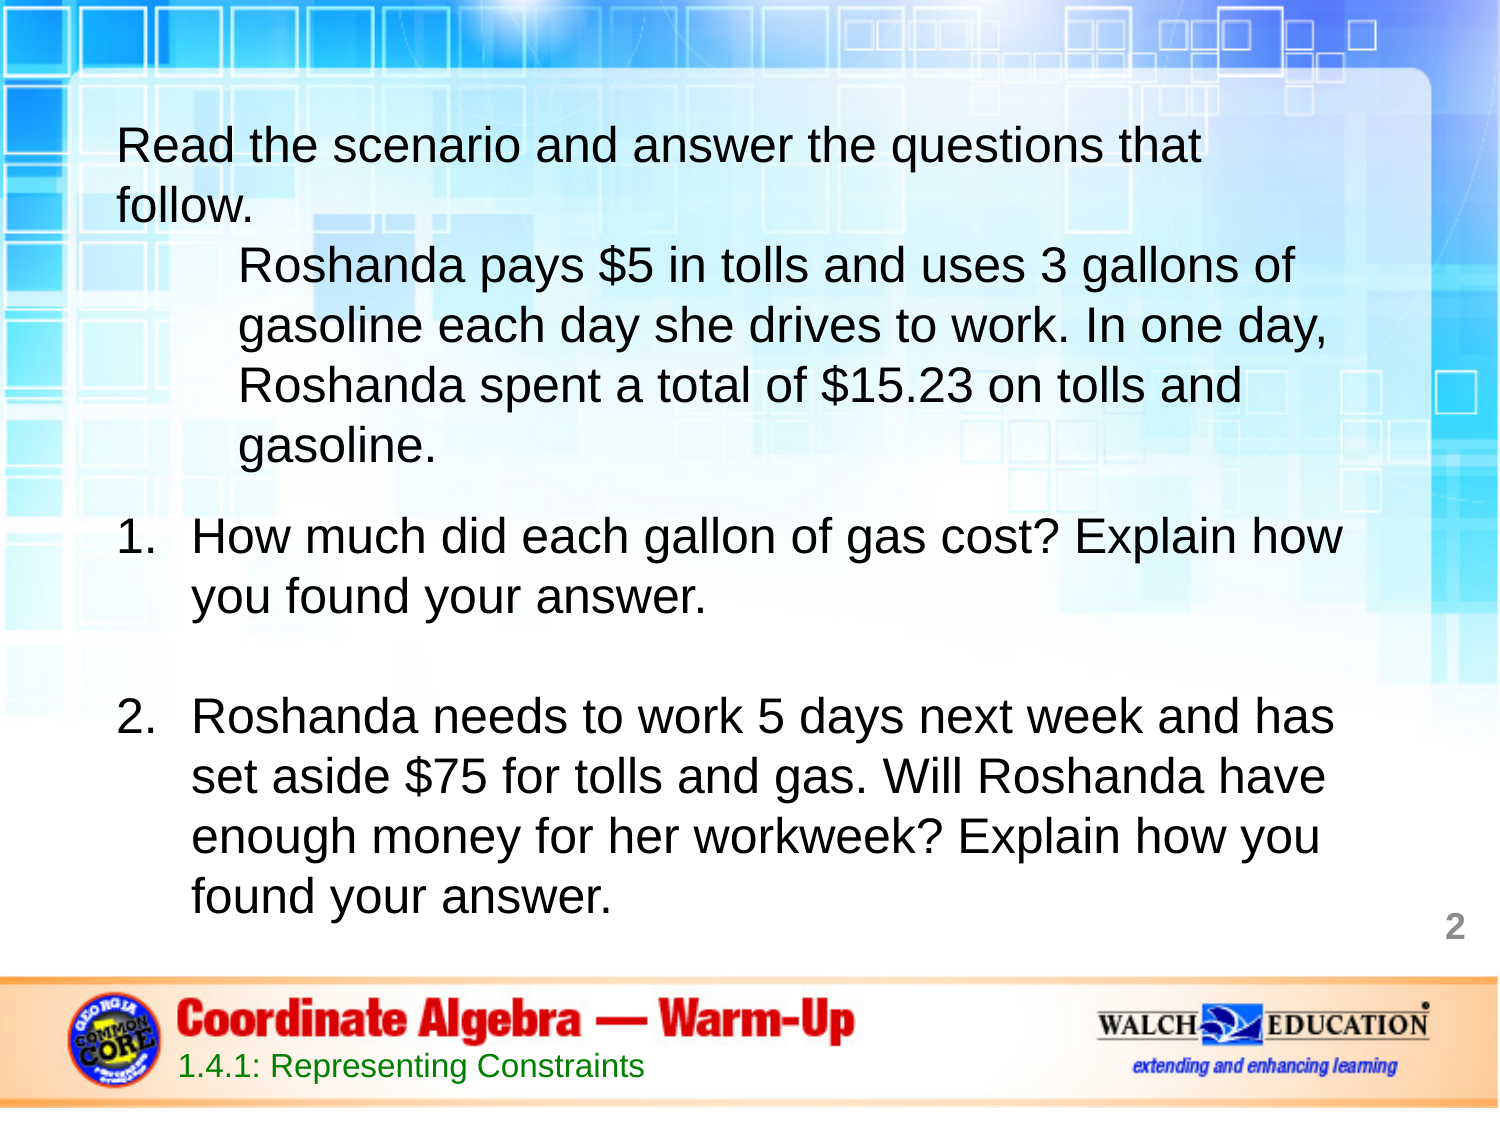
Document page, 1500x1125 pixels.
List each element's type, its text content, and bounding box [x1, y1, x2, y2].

slide_number 2 [1361, 901, 1481, 949]
picture [0, 0, 1500, 1108]
text_box How much did each gallon of gas cost? Explain how you found your answer. Roshanda needs to work 5 days next week and has set aside $75 for tolls and gas. Will Roshanda have enough money for her workweek? Explain how you found your answer. [101, 496, 1377, 931]
list 1.4.1: Representing Constraints [162, 1036, 1070, 1080]
text_box Read the scenario and answer the questions that follow. Roshanda pays $5 in tolls and uses 3 gallons of gasoline each day she drives to work. In one day, Roshanda spent a total of $15.23 on tolls and gasoline. [101, 105, 1362, 496]
